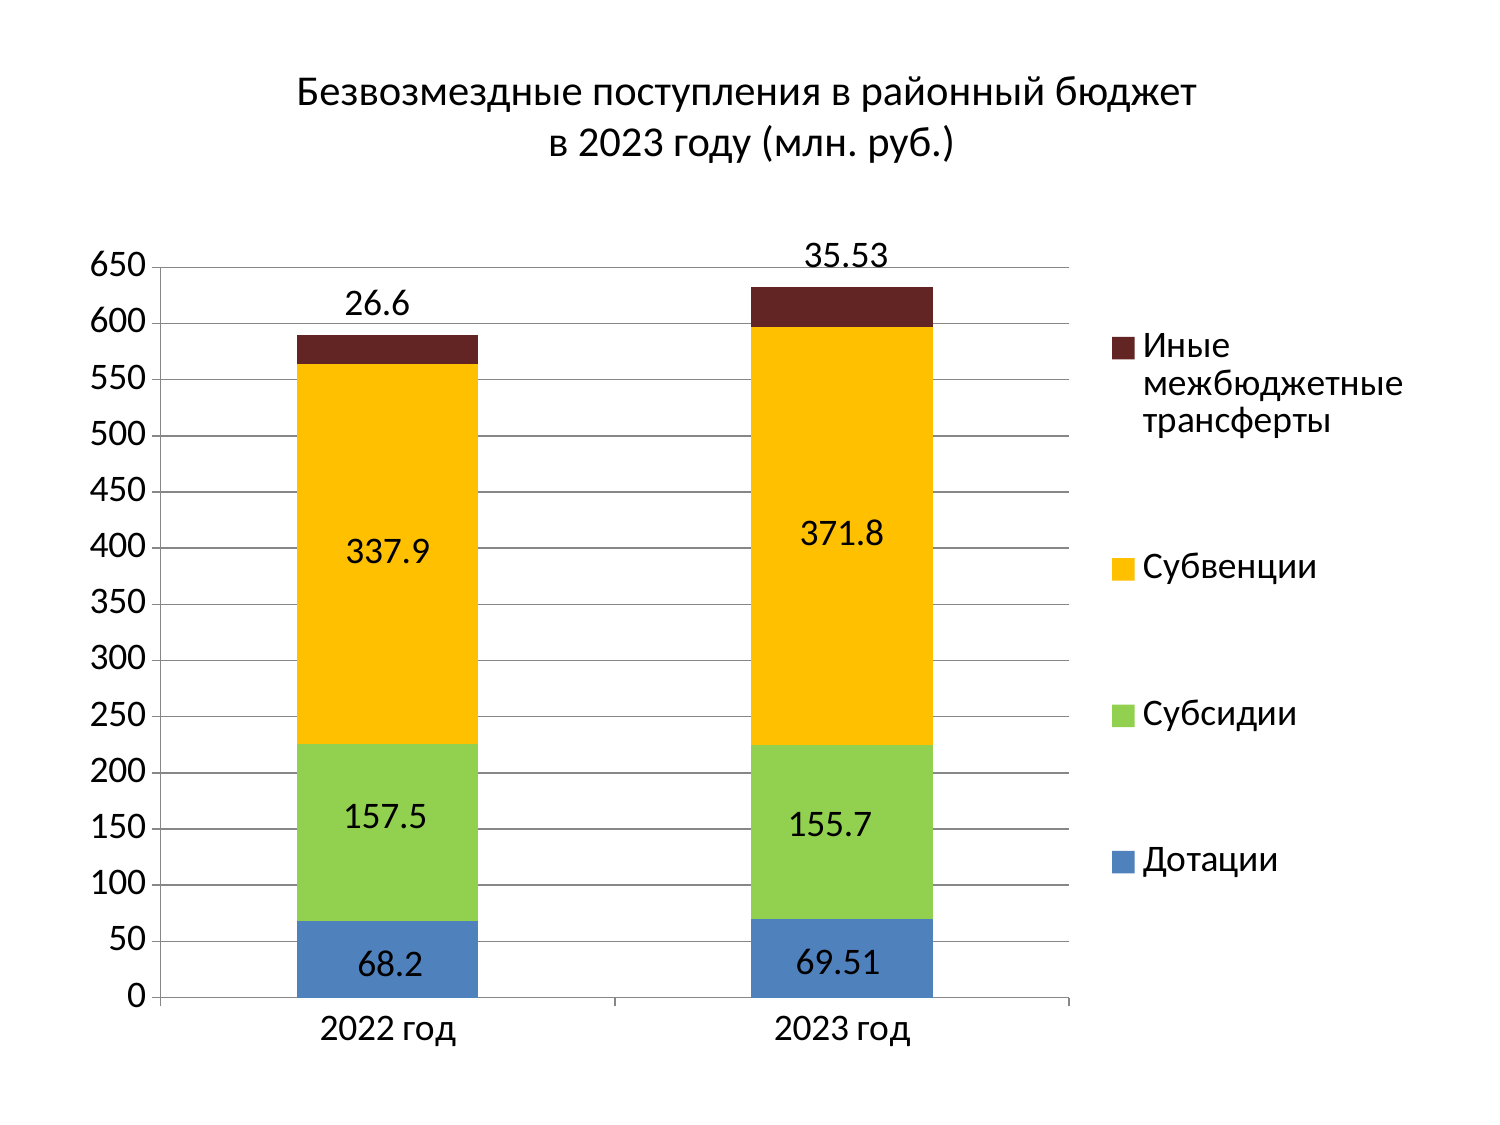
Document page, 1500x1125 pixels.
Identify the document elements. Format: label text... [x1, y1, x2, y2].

title Безвозмездные поступления в районный бюджет в 2023 году (млн. руб.) [76, 54, 1427, 173]
chart [29, 207, 1426, 1071]
